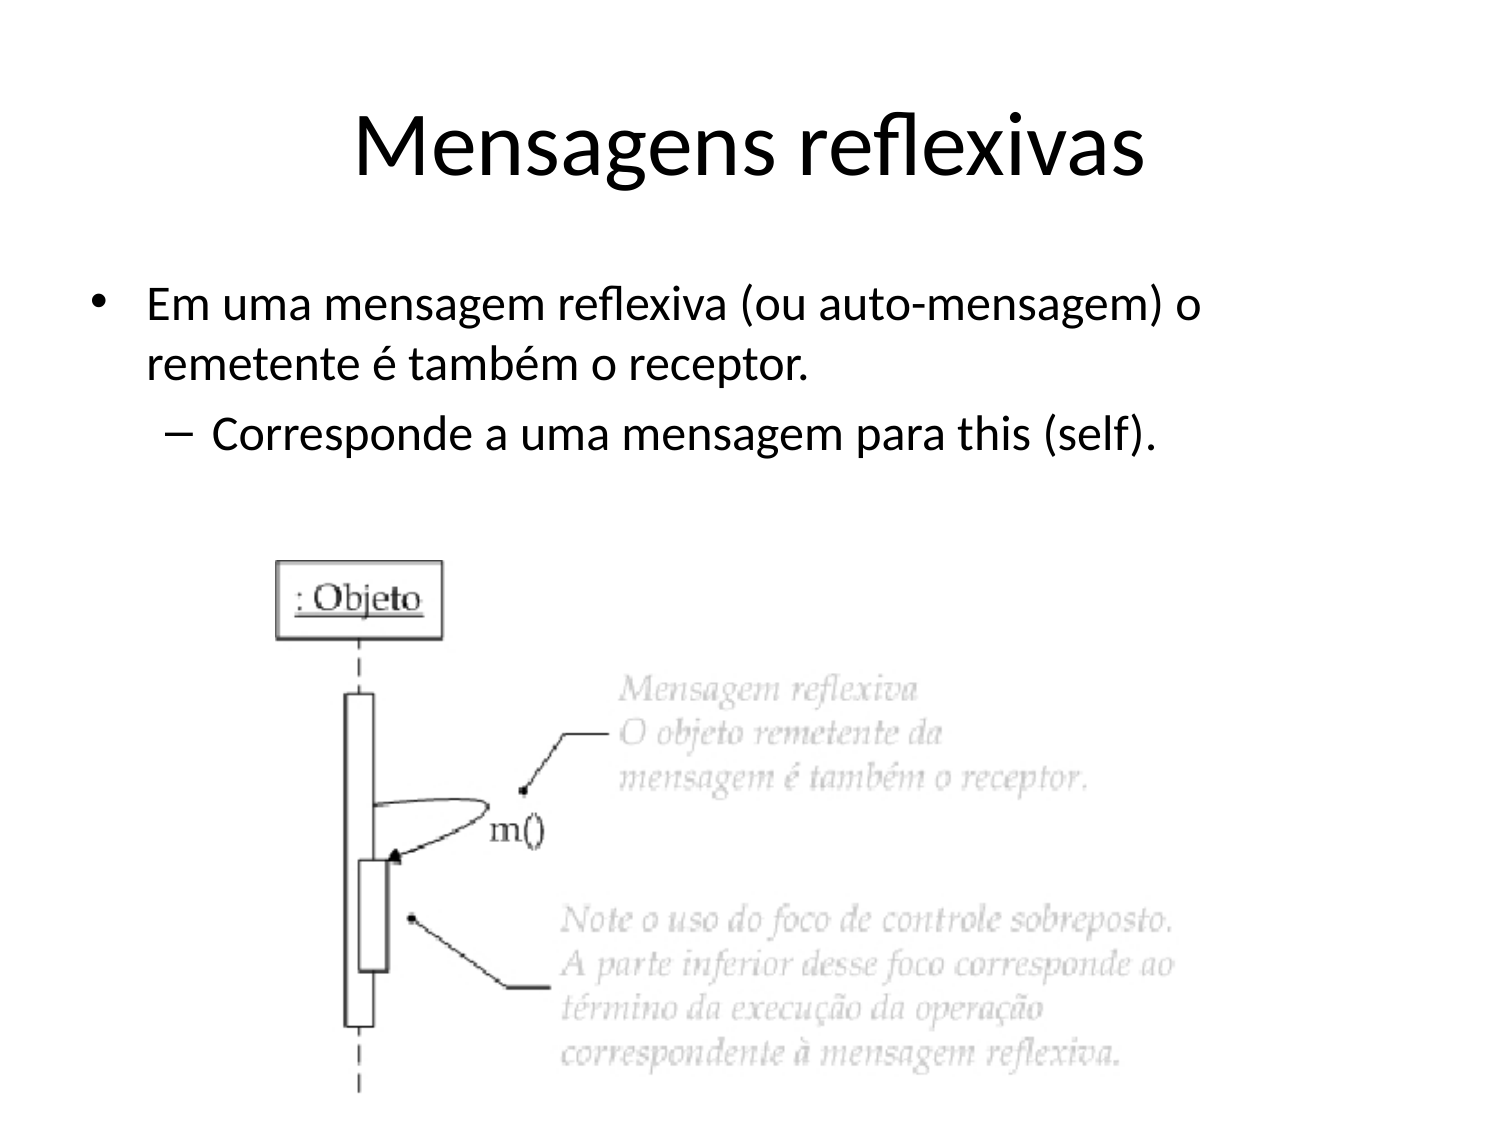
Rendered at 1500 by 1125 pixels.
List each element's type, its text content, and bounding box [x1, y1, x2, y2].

title Mensagens reflexivas [75, 45, 1425, 233]
picture [274, 560, 1188, 1095]
list Em uma mensagem reflexiva (ou auto-mensagem) o remetente é também o receptor. Corresponde a uma mensagem para this (self). [75, 262, 1425, 1005]
